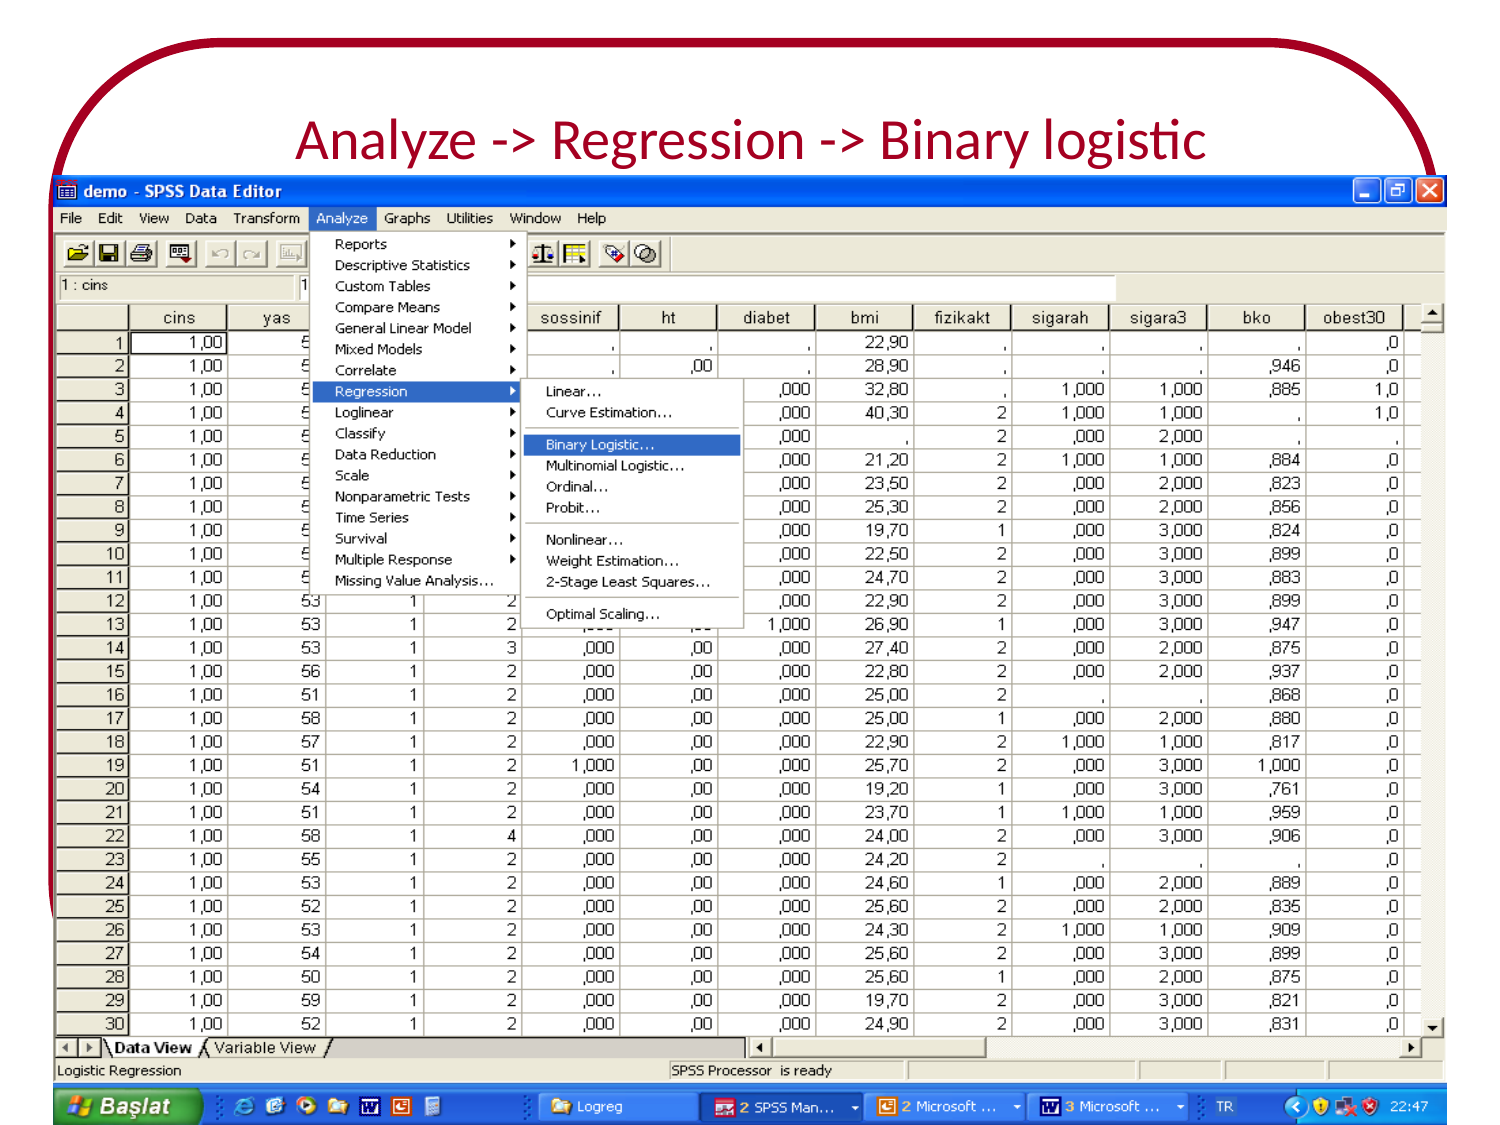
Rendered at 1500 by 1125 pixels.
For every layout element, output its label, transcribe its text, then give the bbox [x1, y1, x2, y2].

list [52, 175, 1448, 1125]
title Analyze -> Regression -> Binary logistic [76, 42, 1428, 174]
